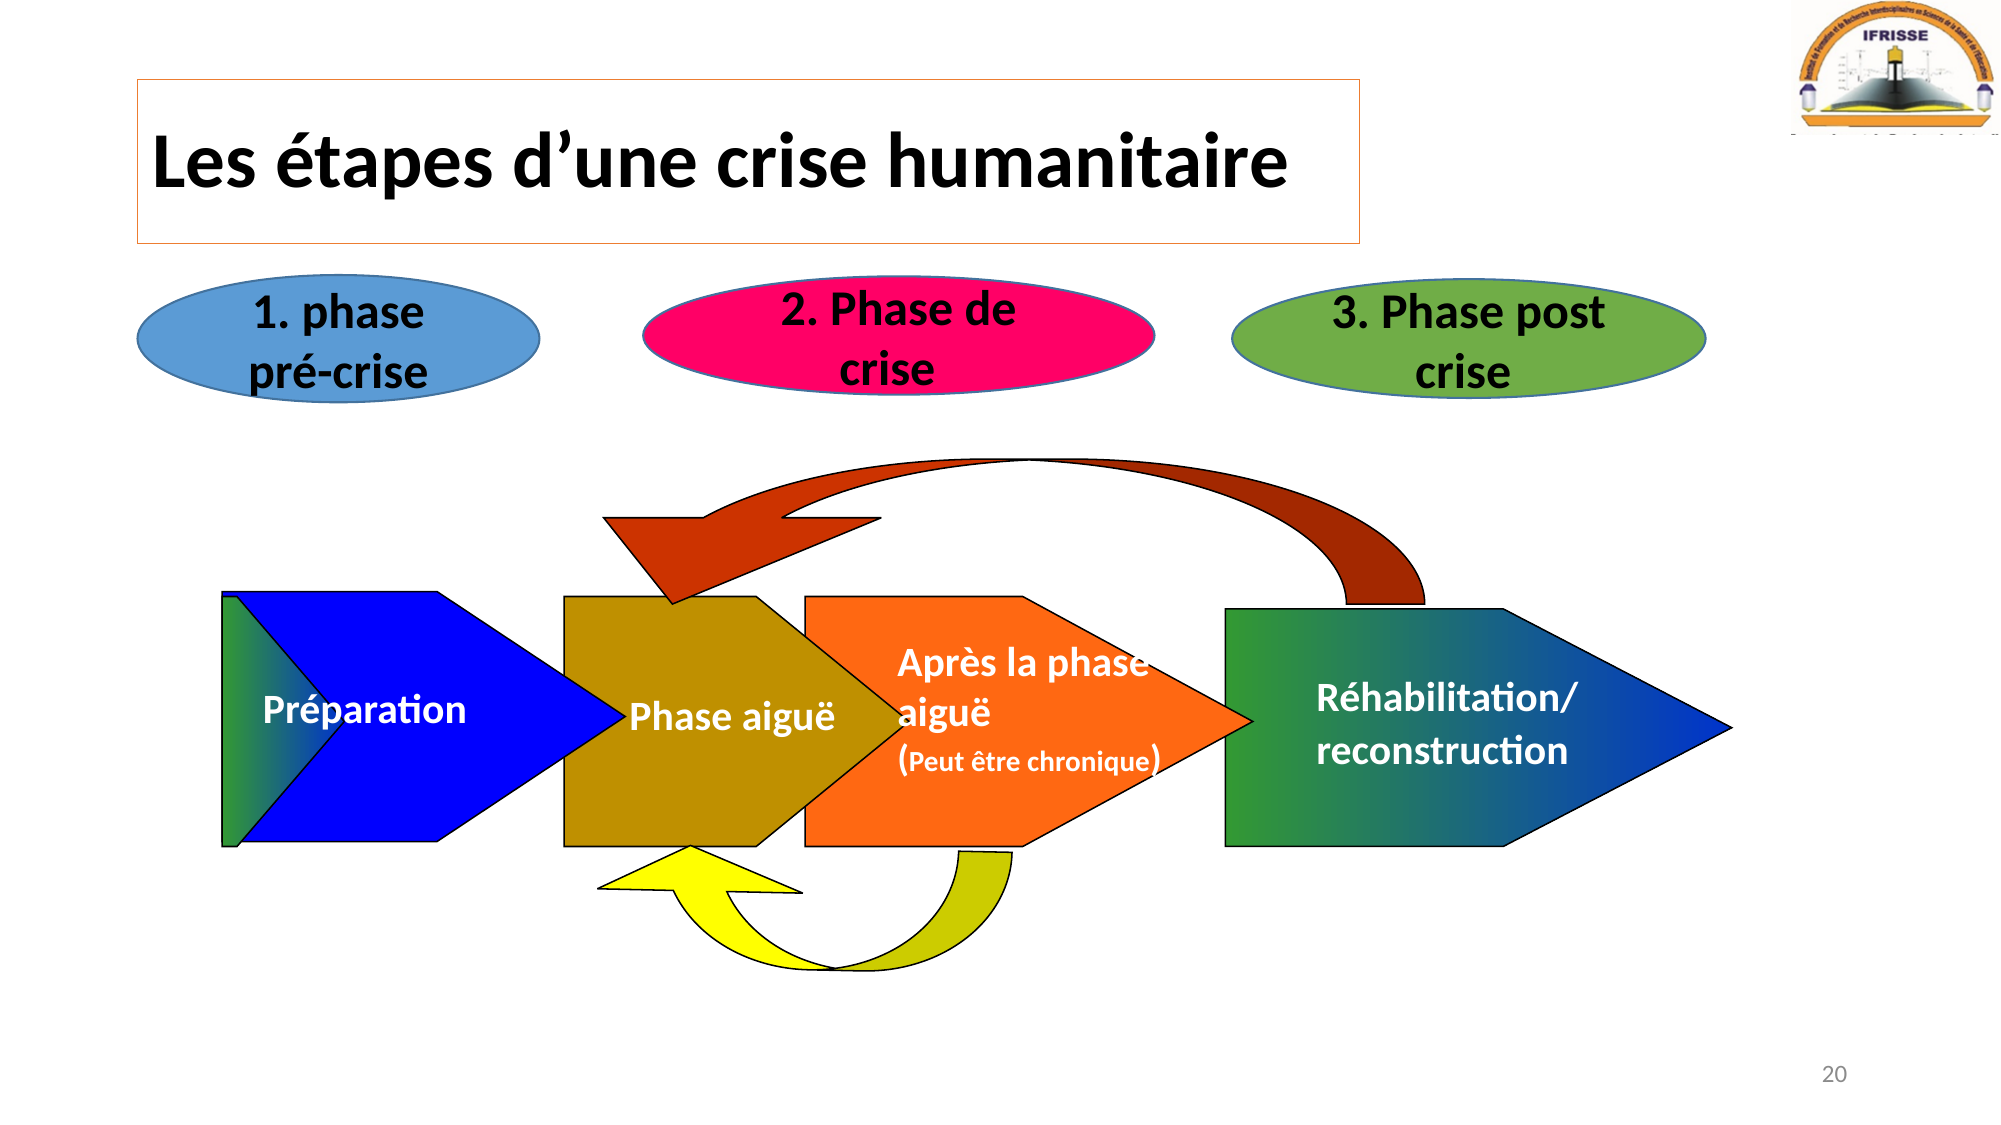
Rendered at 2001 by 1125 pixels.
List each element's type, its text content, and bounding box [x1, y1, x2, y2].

text_box 2. Phase de crise [642, 275, 1156, 396]
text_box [222, 459, 1732, 970]
text_box 1. phase pré-crise [136, 273, 541, 404]
text_box 3. Phase post crise [1231, 278, 1707, 400]
slide_number 20 [1412, 1042, 1863, 1103]
picture [1791, 0, 2000, 135]
title Les étapes d’une crise humanitaire [137, 79, 1360, 244]
